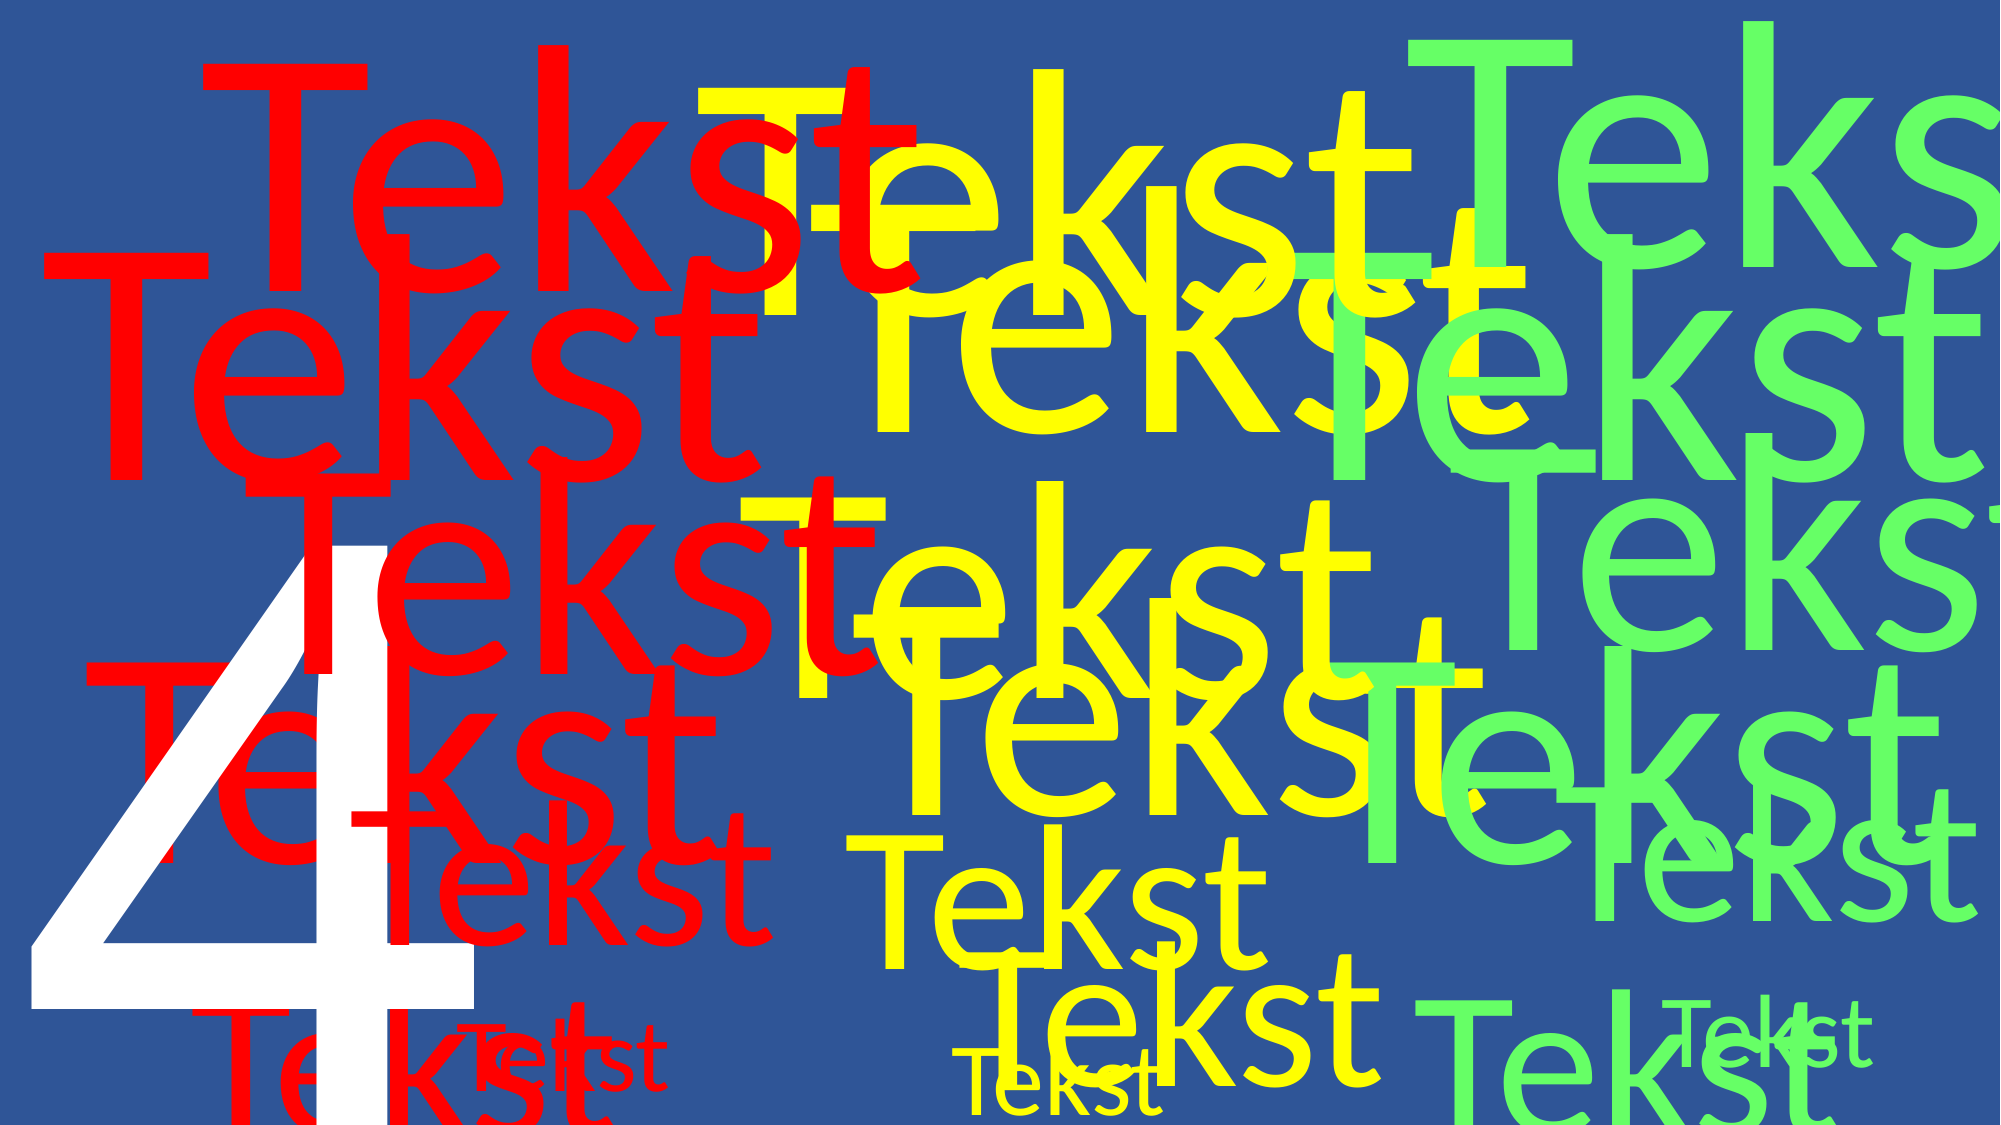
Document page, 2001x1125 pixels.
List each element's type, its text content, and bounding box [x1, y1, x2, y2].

text_box Tekst Tekst Tekst Tekst [0, 0, 1472, 1125]
text_box Tekst Tekst Tekst Tekst [1472, 0, 2000, 1125]
